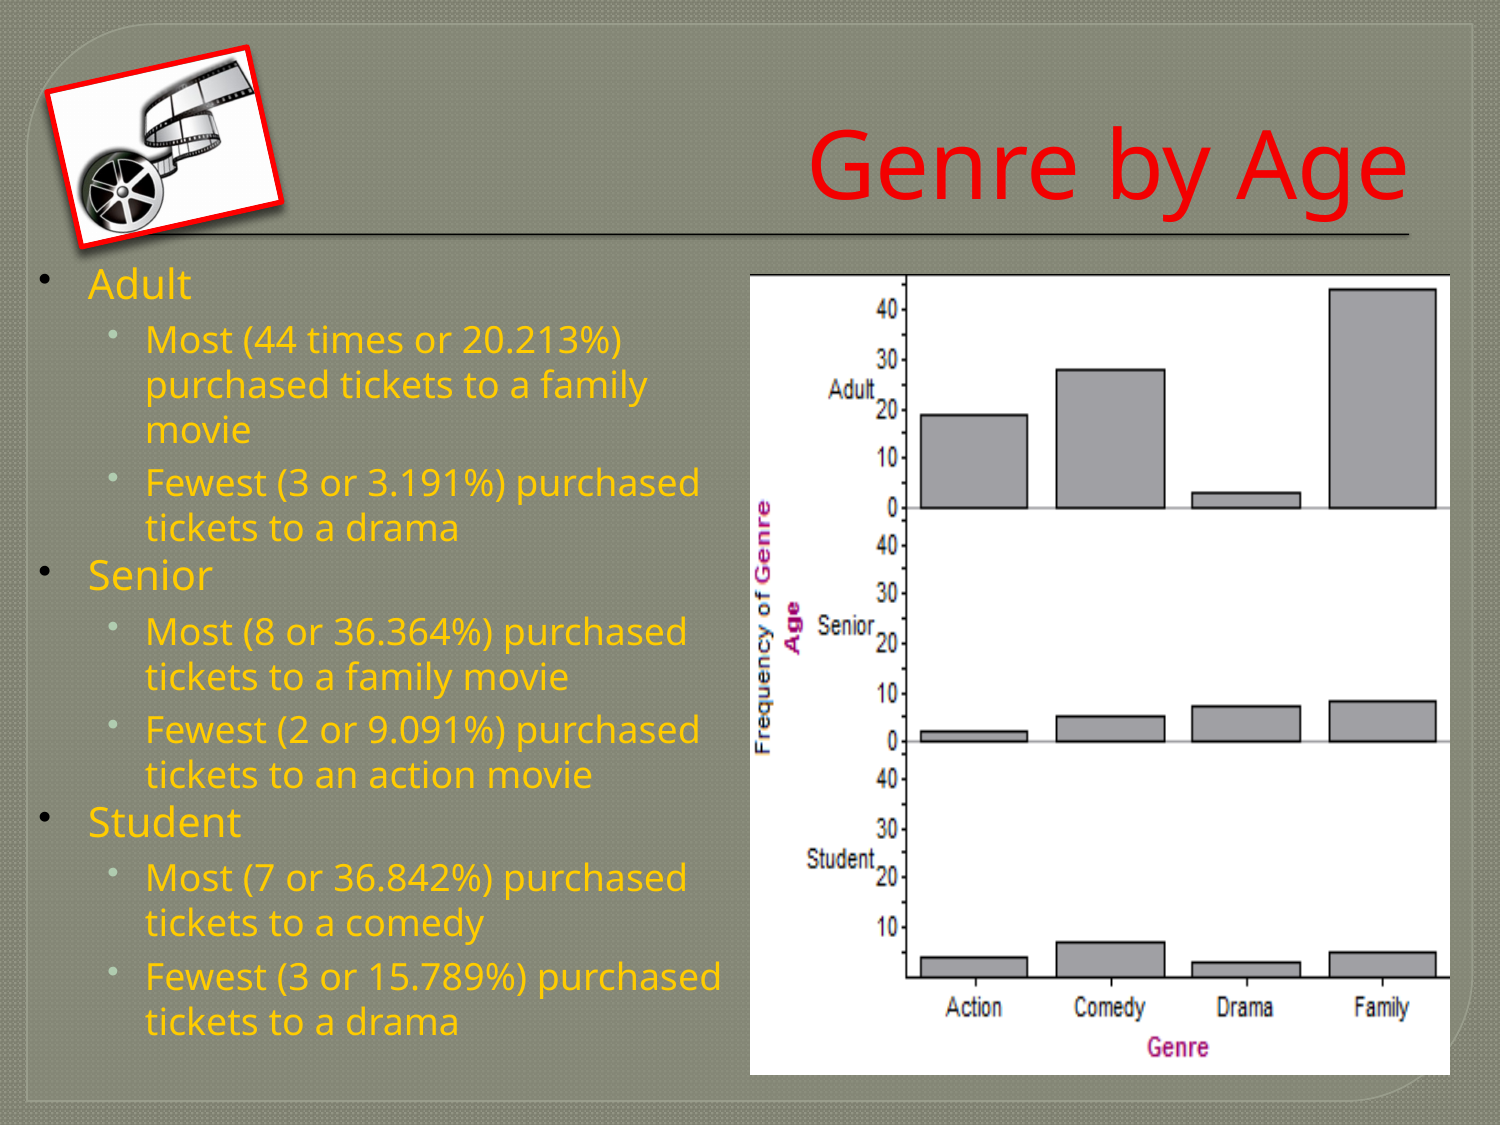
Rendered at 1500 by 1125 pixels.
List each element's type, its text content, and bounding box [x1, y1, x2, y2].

title Genre by Age [76, 38, 1427, 226]
list Adult Most (44 times or 20.213%) purchased tickets to a family movie Fewest (3 or 3.191%) purchased tickets to a drama Senior Most (8 or 36.364%) purchased tickets to a family movie Fewest (2 or 9.091%) purchased tickets to an action movie Student Most (7 or 36.842%) purchased tickets to a comedy Fewest (3 or 15.789%) purchased tickets to a drama [24, 249, 755, 1101]
picture [749, 274, 1451, 1076]
picture [51, 51, 278, 243]
